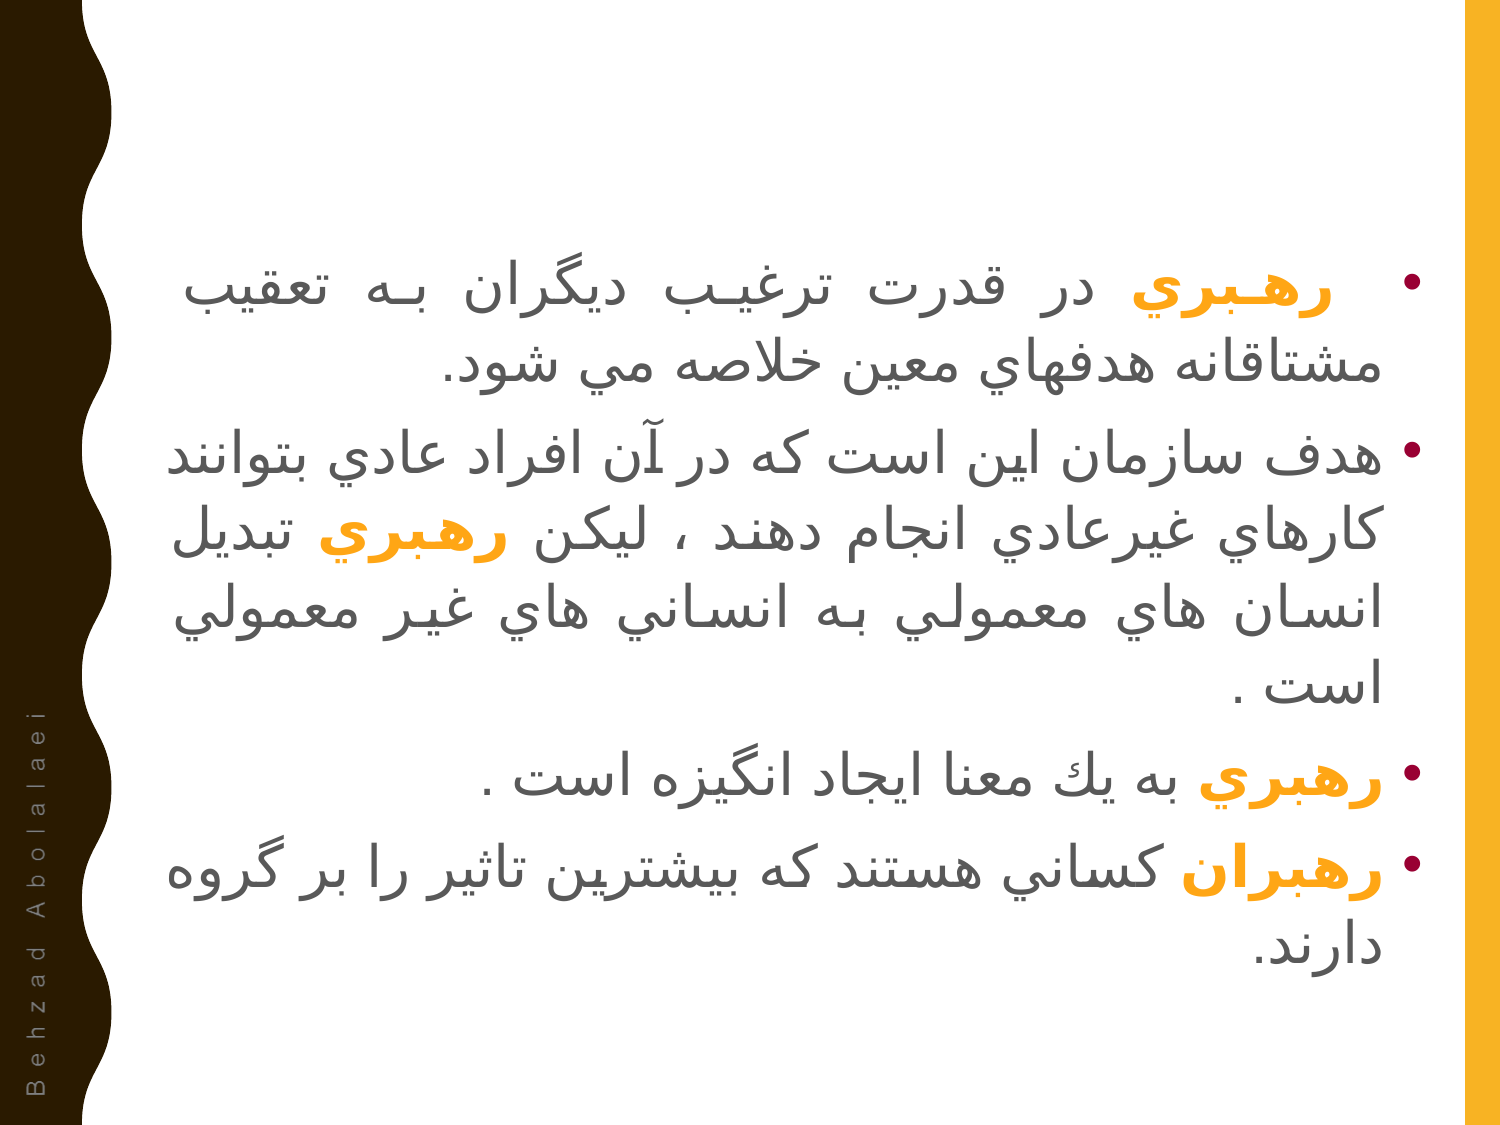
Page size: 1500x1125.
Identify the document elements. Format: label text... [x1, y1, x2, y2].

list رهبري در قدرت ترغيب ديگران به تعقيب مشتاقانه هدفهاي معين خلاصه مي شود. هدف سازمان اين است كه در آن افراد عادي بتوانند كارهاي غيرعادي انجام دهند ، ليكن رهبري تبديل انسان هاي معمولي به انساني هاي غير معمولي است . رهبري به يك معنا ايجاد انگيزه است . رهبران كساني هستند كه بيشترين تاثير را بر گروه دارند. [150, 231, 1438, 907]
picture [6, 673, 65, 1125]
